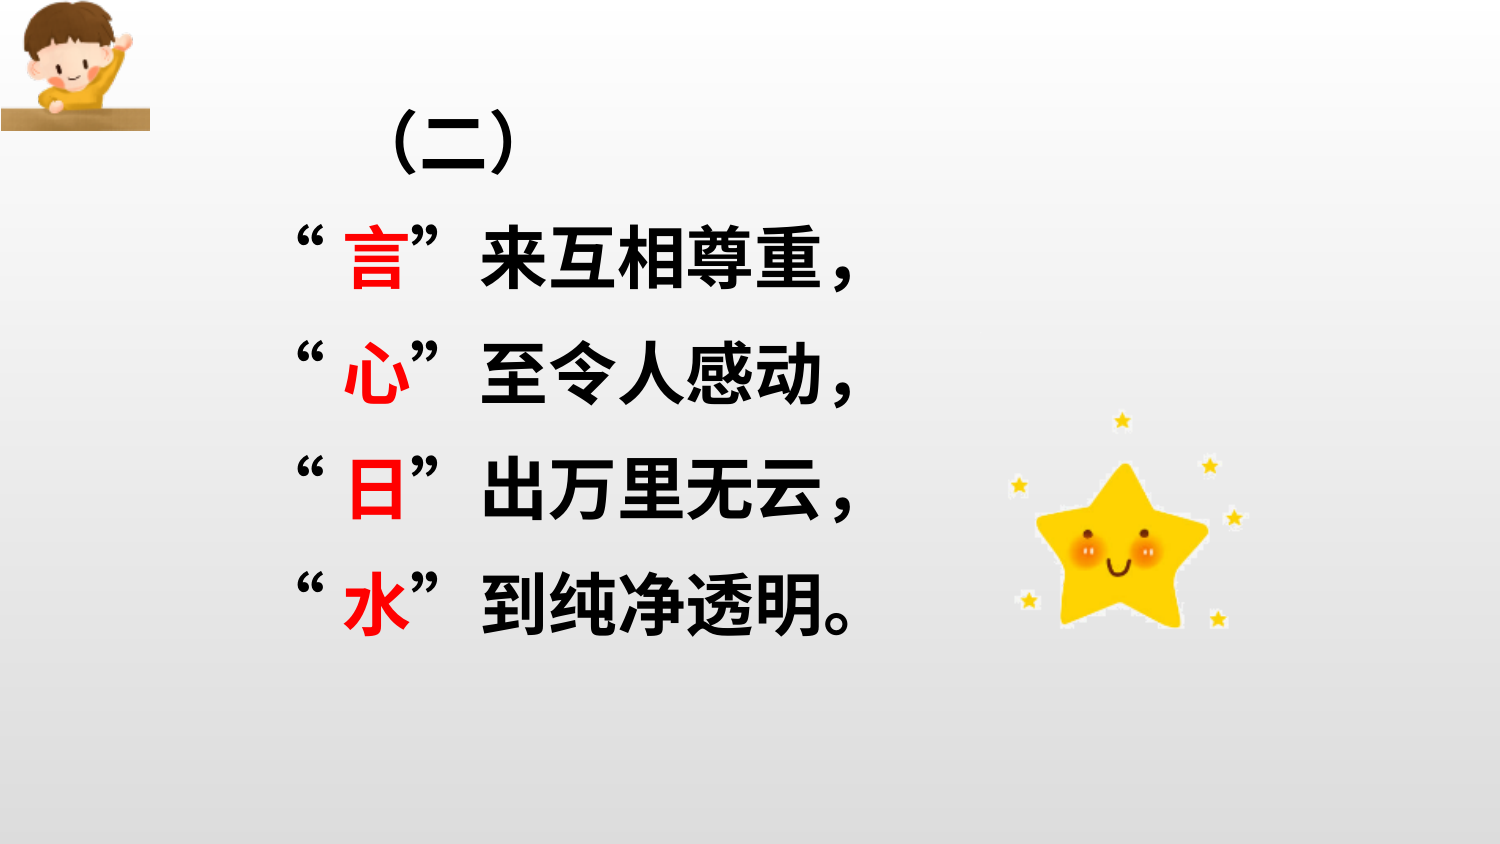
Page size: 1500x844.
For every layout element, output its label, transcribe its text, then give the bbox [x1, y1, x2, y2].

picture [980, 332, 1281, 670]
text_box （二） “言”来互相尊重， “心”至令人感动， “日”出万里无云， “水”到纯净透明。 [245, 61, 981, 650]
picture [1, 0, 150, 131]
